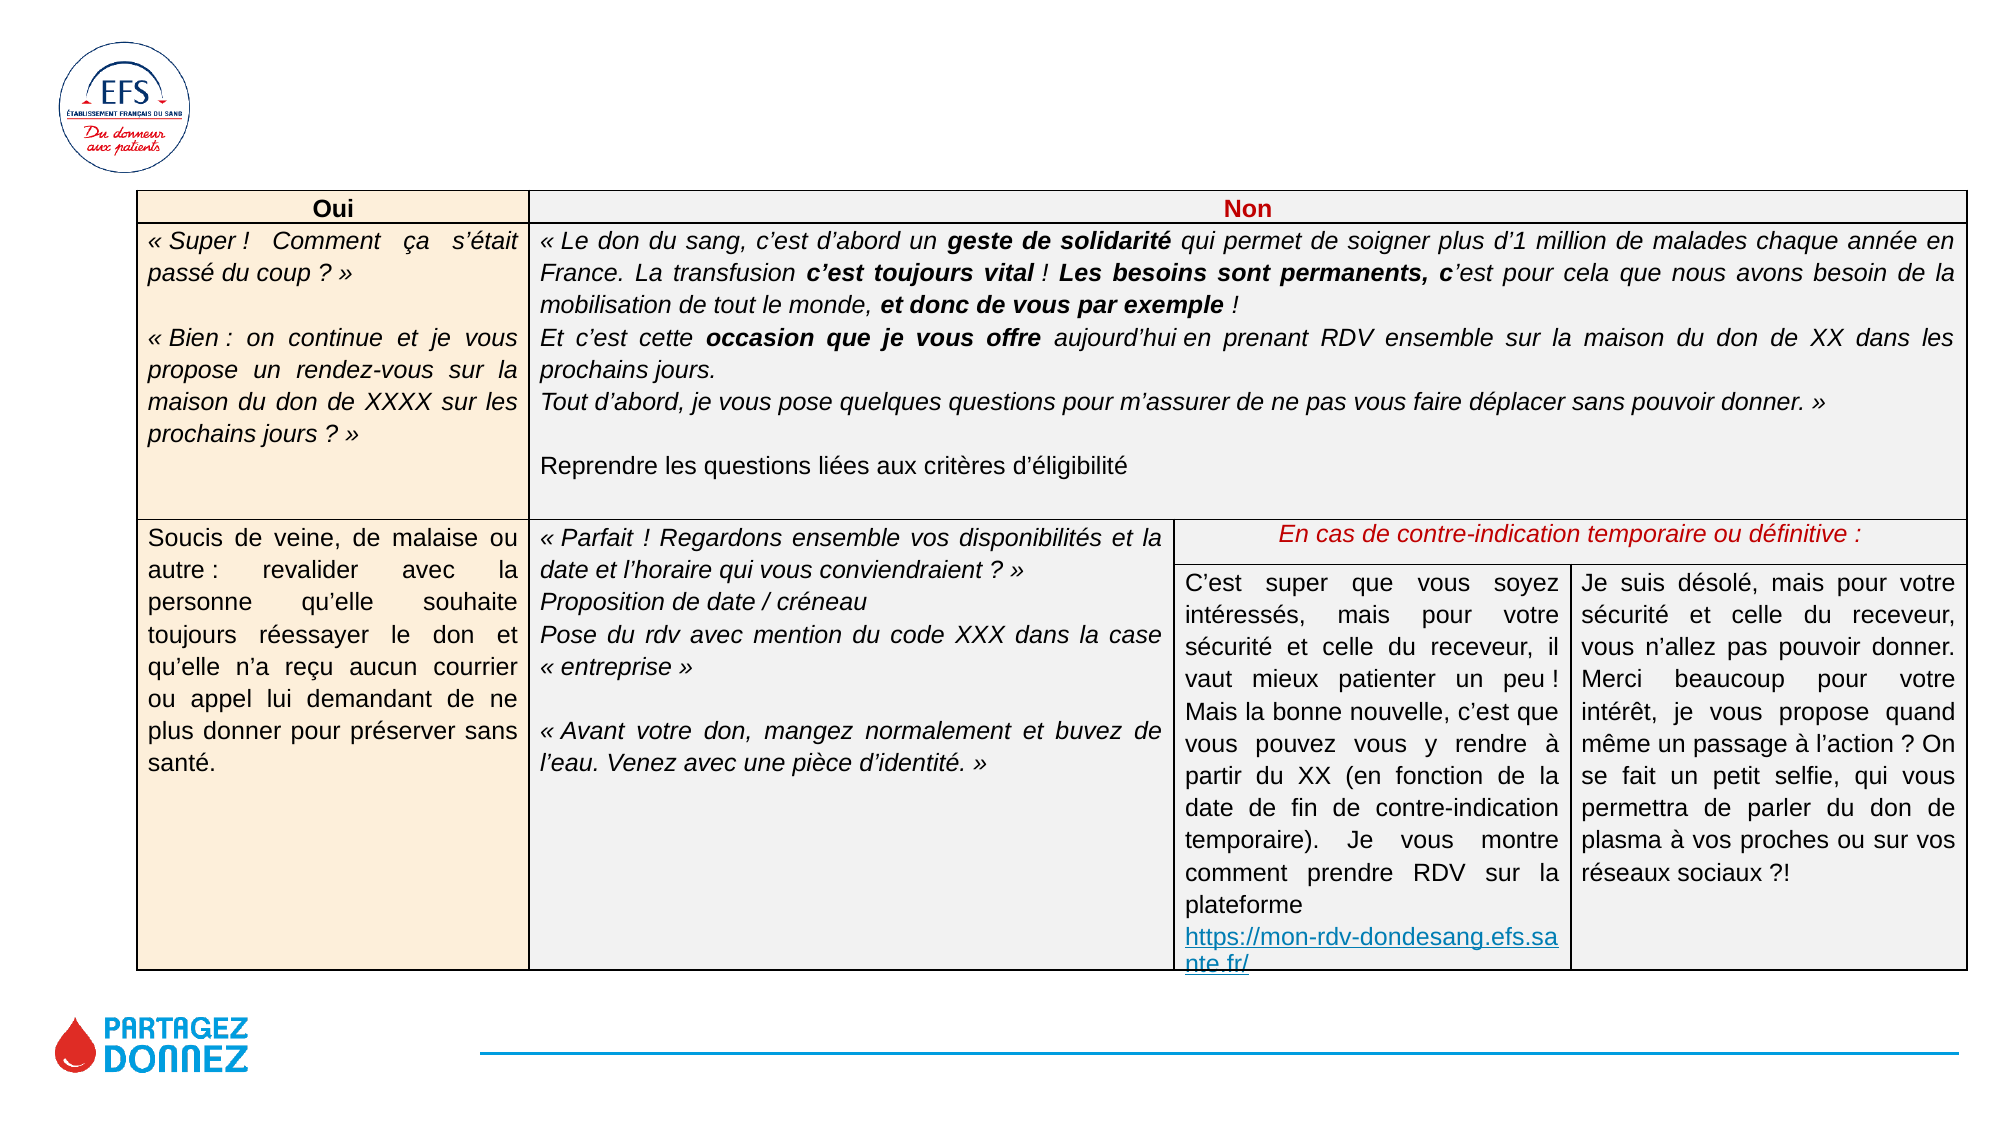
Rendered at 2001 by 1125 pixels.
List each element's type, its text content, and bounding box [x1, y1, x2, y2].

table_header Non [530, 191, 1966, 222]
table_cell « Le don du sang, c’est d’abord un geste de solidarité qui permet de soigner plus d’1 million de malades chaque année en France. La transfusion c’est toujours vital ! Les besoins sont permanents, c’est pour cela que nous avons besoin de la mobilisation de tout le monde, et donc de vous par exemple ! Et c’est cette occasion que je vous offre aujourd’hui en prenant RDV ensemble sur la maison du don de XX dans les prochains jours. Tout d’abord, je vous pose quelques questions pour m’assurer de ne pas vous faire déplacer sans pouvoir donner. » Reprendre les questions liées aux critères d’éligibilité [530, 224, 1966, 519]
picture [43, 26, 205, 188]
table_header Oui [138, 191, 528, 222]
table_cell « Super ! Comment ça s’était passé du coup ? » « Bien : on continue et je vous propose un rendez-vous sur la maison du don de XXXX sur les prochains jours ? » [138, 224, 528, 519]
table_cell Soucis de veine, de malaise ou autre : revalider avec la personne qu’elle souhaite toujours réessayer le don et qu’elle n’a reçu aucun courrier ou appel lui demandant de ne plus donner pour préserver sans santé. [138, 520, 528, 969]
table_cell « Parfait ! Regardons ensemble vos disponibilités et la date et l’horaire qui vous conviendraient ? » Proposition de date / créneau Pose du rdv avec mention du code XXX dans la case « entreprise » « Avant votre don, mangez normalement et buvez de l’eau. Venez avec une pièce d’identité. » [530, 520, 1173, 969]
table_cell En cas de contre-indication temporaire ou définitive : [1175, 520, 1966, 564]
table_cell Je suis désolé, mais pour votre sécurité et celle du receveur, vous n’allez pas pouvoir donner. Merci beaucoup pour votre intérêt, je vous propose quand même un passage à l’action ? On se fait un petit selfie, qui vous permettra de parler du don de plasma à vos proches ou sur vos réseaux sociaux ?! [1572, 565, 1966, 969]
table_cell C’est super que vous soyez intéressés, mais pour votre sécurité et celle du receveur, il vaut mieux patienter un peu ! Mais la bonne nouvelle, c’est que vous pouvez vous y rendre à partir du XX (en fonction de la date de fin de contre-indication temporaire). Je vous montre comment prendre RDV sur la plateforme https://mon-rdv-dondesang.efs.sante.fr/ [1175, 565, 1570, 969]
picture [53, 1016, 250, 1075]
